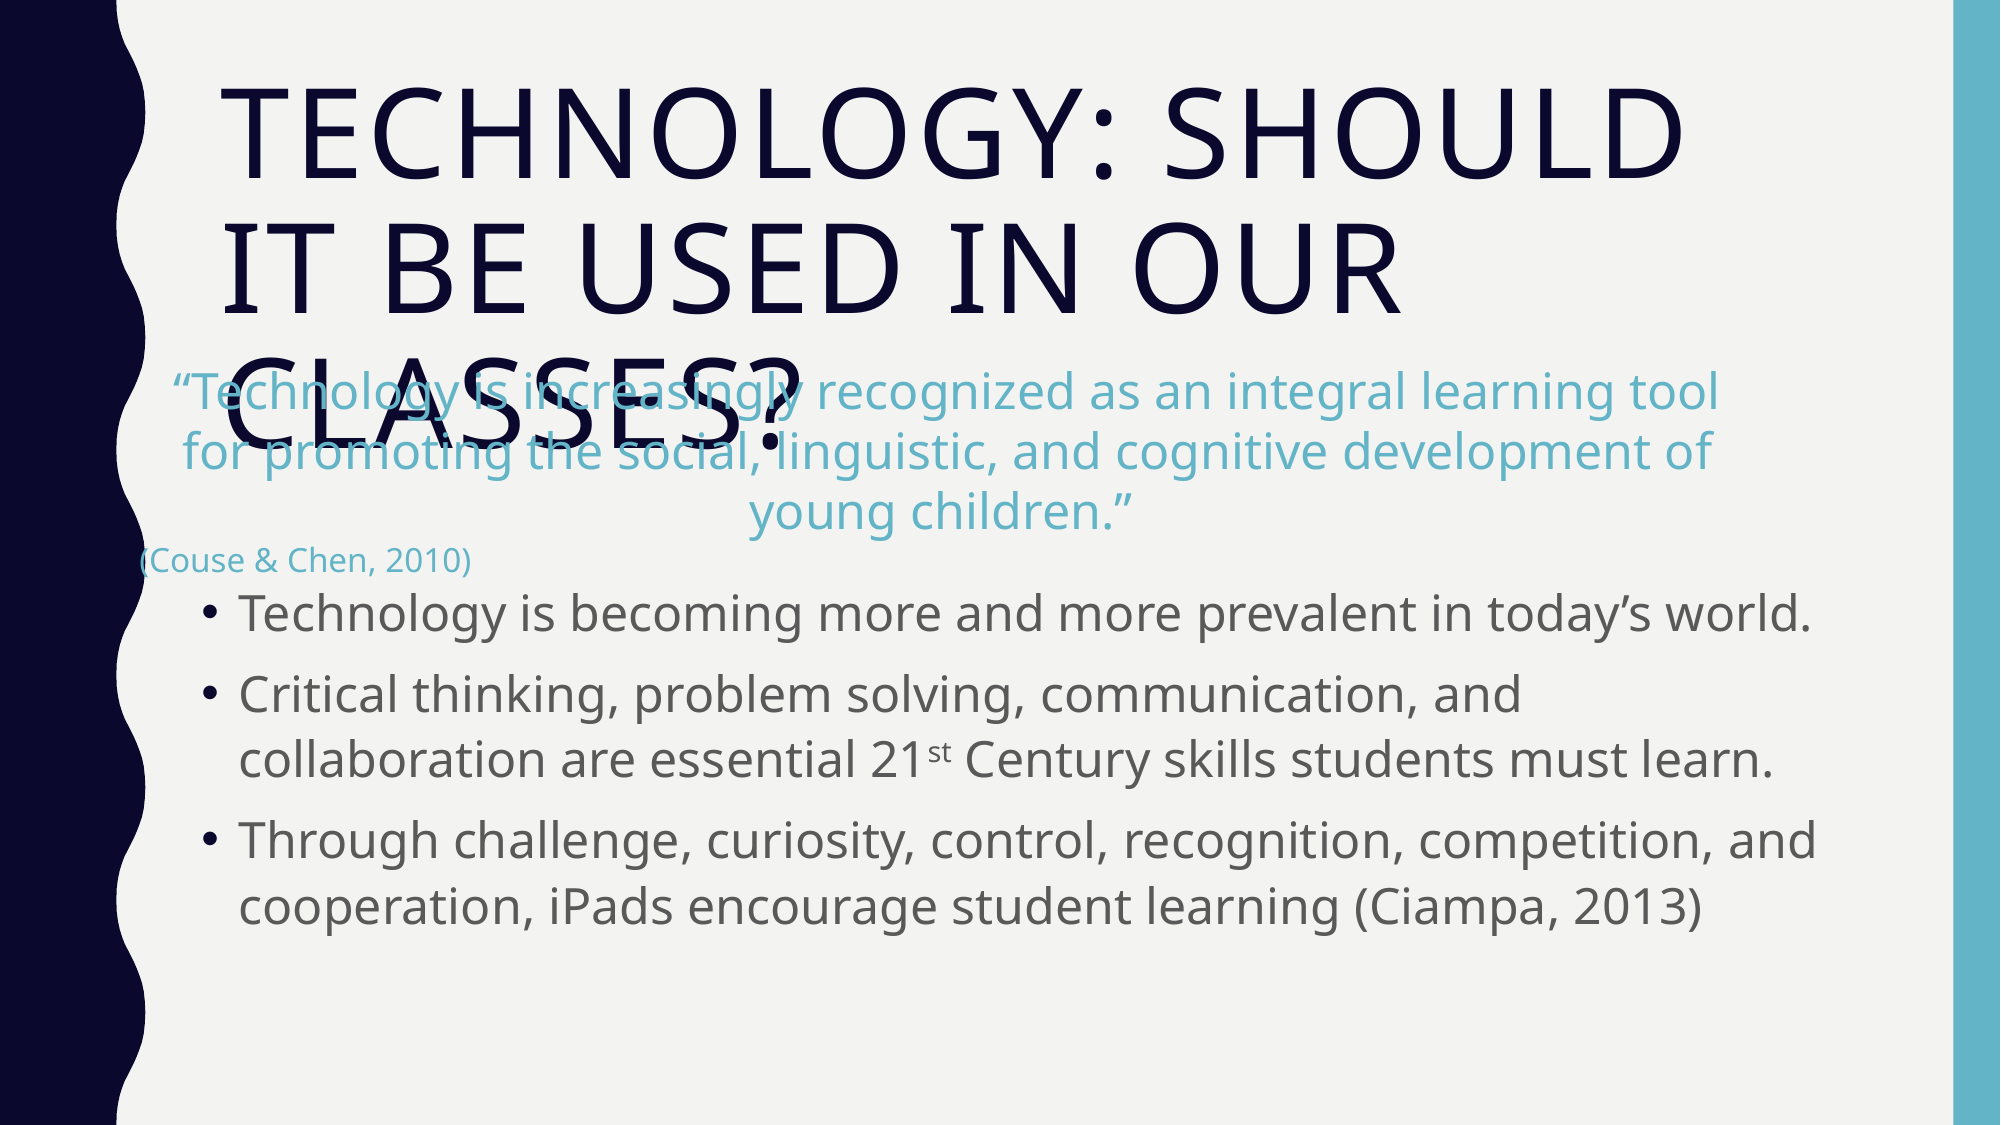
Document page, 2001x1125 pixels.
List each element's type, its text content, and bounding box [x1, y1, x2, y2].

list Technology is becoming more and more prevalent in today’s world. Critical thinking, problem solving, communication, and collaboration are essential 21st Century skills students must learn. Through challenge, curiosity, control, recognition, competition, and cooperation, iPads encourage student learning (Ciampa, 2013) [186, 567, 1856, 960]
text_box “Technology is increasingly recognized as an integral learning tool for promoting the social, linguistic, and cognitive development of young children.” (Couse & Chen, 2010) [124, 352, 1771, 587]
title Technology: should it be used in our classes? [205, 62, 1748, 191]
